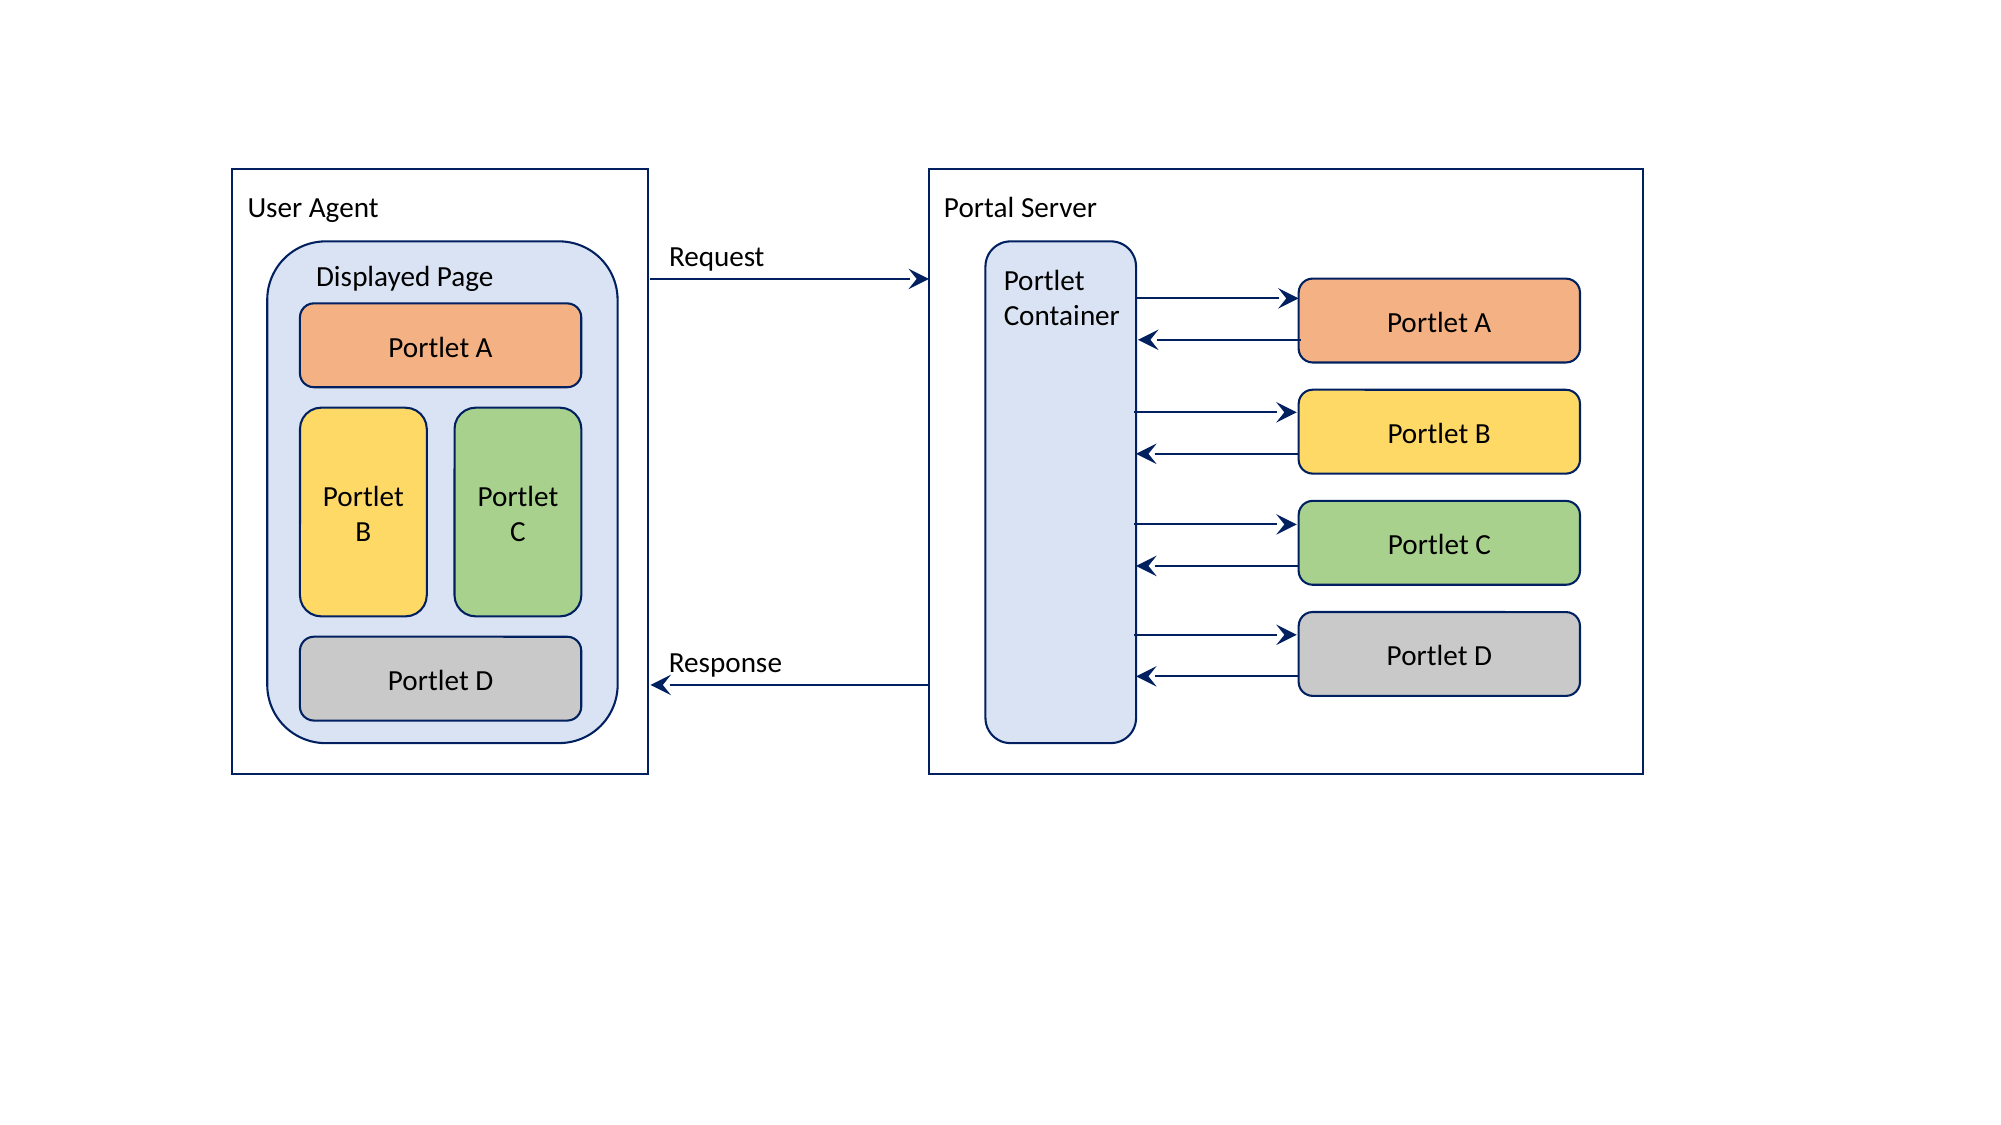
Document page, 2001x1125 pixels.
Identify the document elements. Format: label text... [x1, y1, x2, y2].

text_box Request [654, 229, 780, 278]
text_box [231, 168, 649, 775]
text_box Portlet A [1297, 277, 1582, 364]
text_box Portlet Container [989, 253, 1136, 339]
text_box [928, 168, 1644, 775]
text_box User Agent [232, 181, 394, 231]
text_box Portlet C [1297, 499, 1582, 586]
text_box Portlet B [1297, 388, 1582, 475]
text_box Response [654, 635, 798, 684]
text_box Portal Server [929, 181, 1249, 231]
text_box Portlet D [1297, 610, 1582, 697]
text_box [984, 240, 1138, 745]
